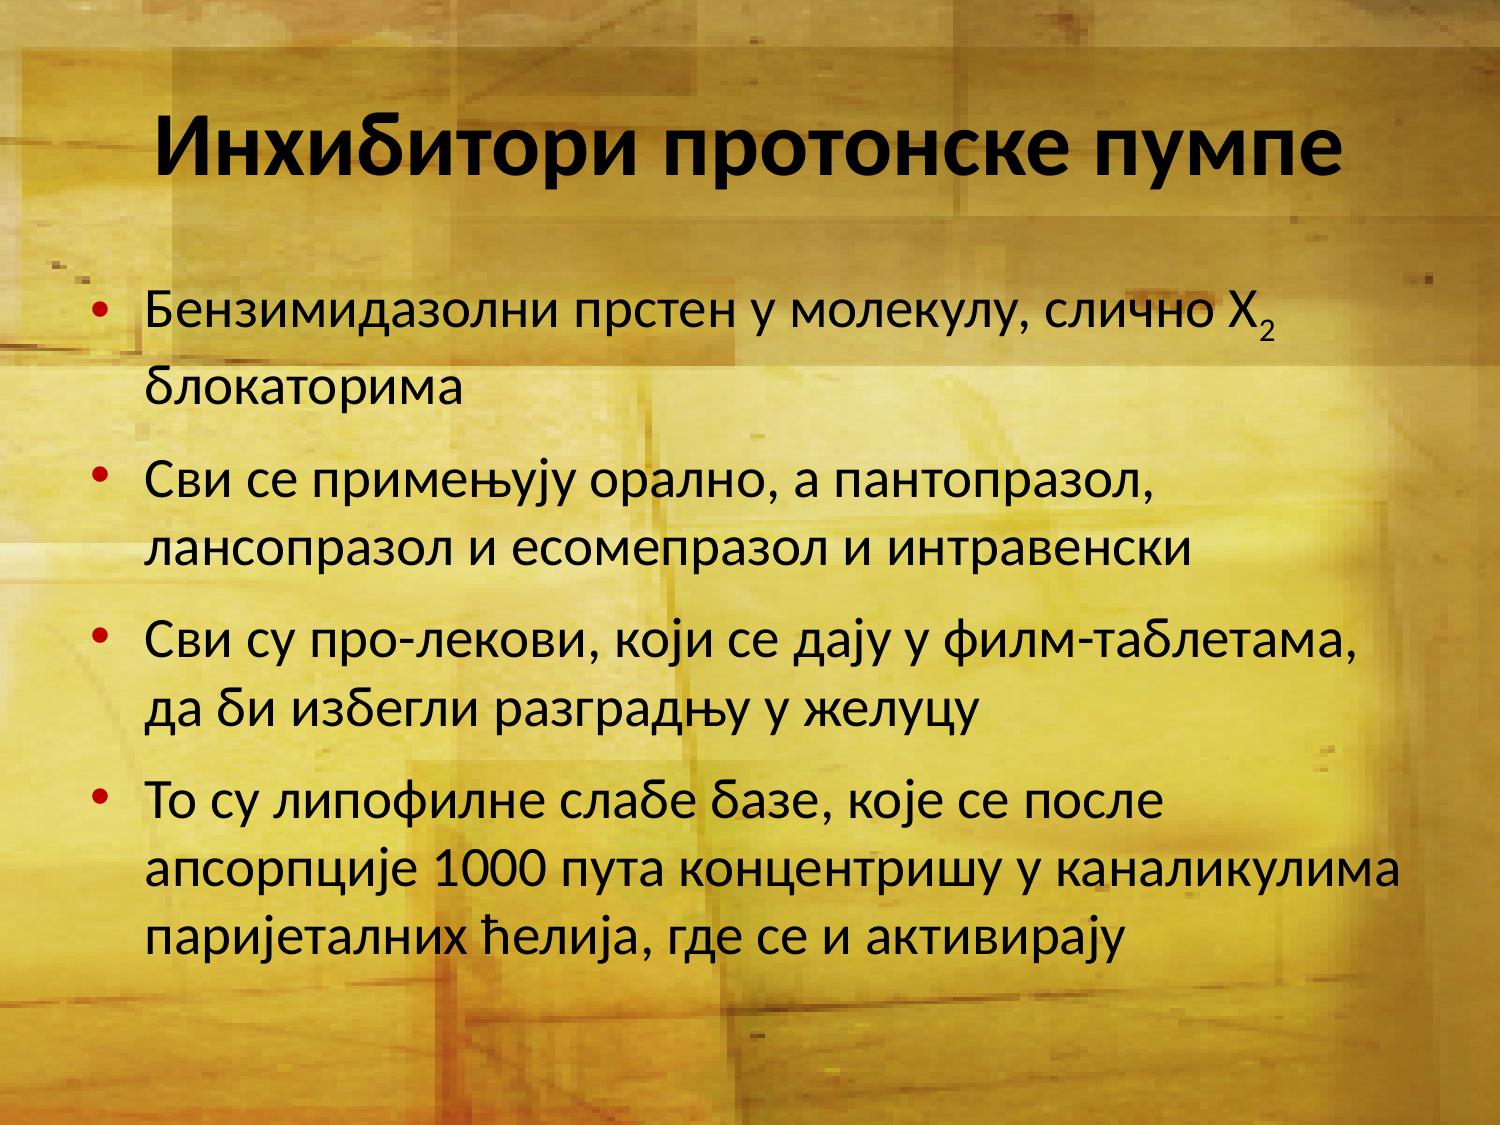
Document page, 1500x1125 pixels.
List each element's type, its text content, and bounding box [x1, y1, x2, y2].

picture [0, 0, 1500, 1125]
title Инхибитори протонске пумпе [75, 45, 1425, 233]
list Бензимидазолни прстен у молекулу, слично Х2 блокаторима Сви се примењују орално, а пантопразол, лансопразол и есомепразол и интравенски Сви су про-лекови, који се дају у филм-таблетама, да би избегли разградњу у желуцу То су липофилне слабе базе, које се после апсорпције 1000 пута концентришу у каналикулима паријеталних ћелија, где се и активирају [75, 262, 1425, 1050]
